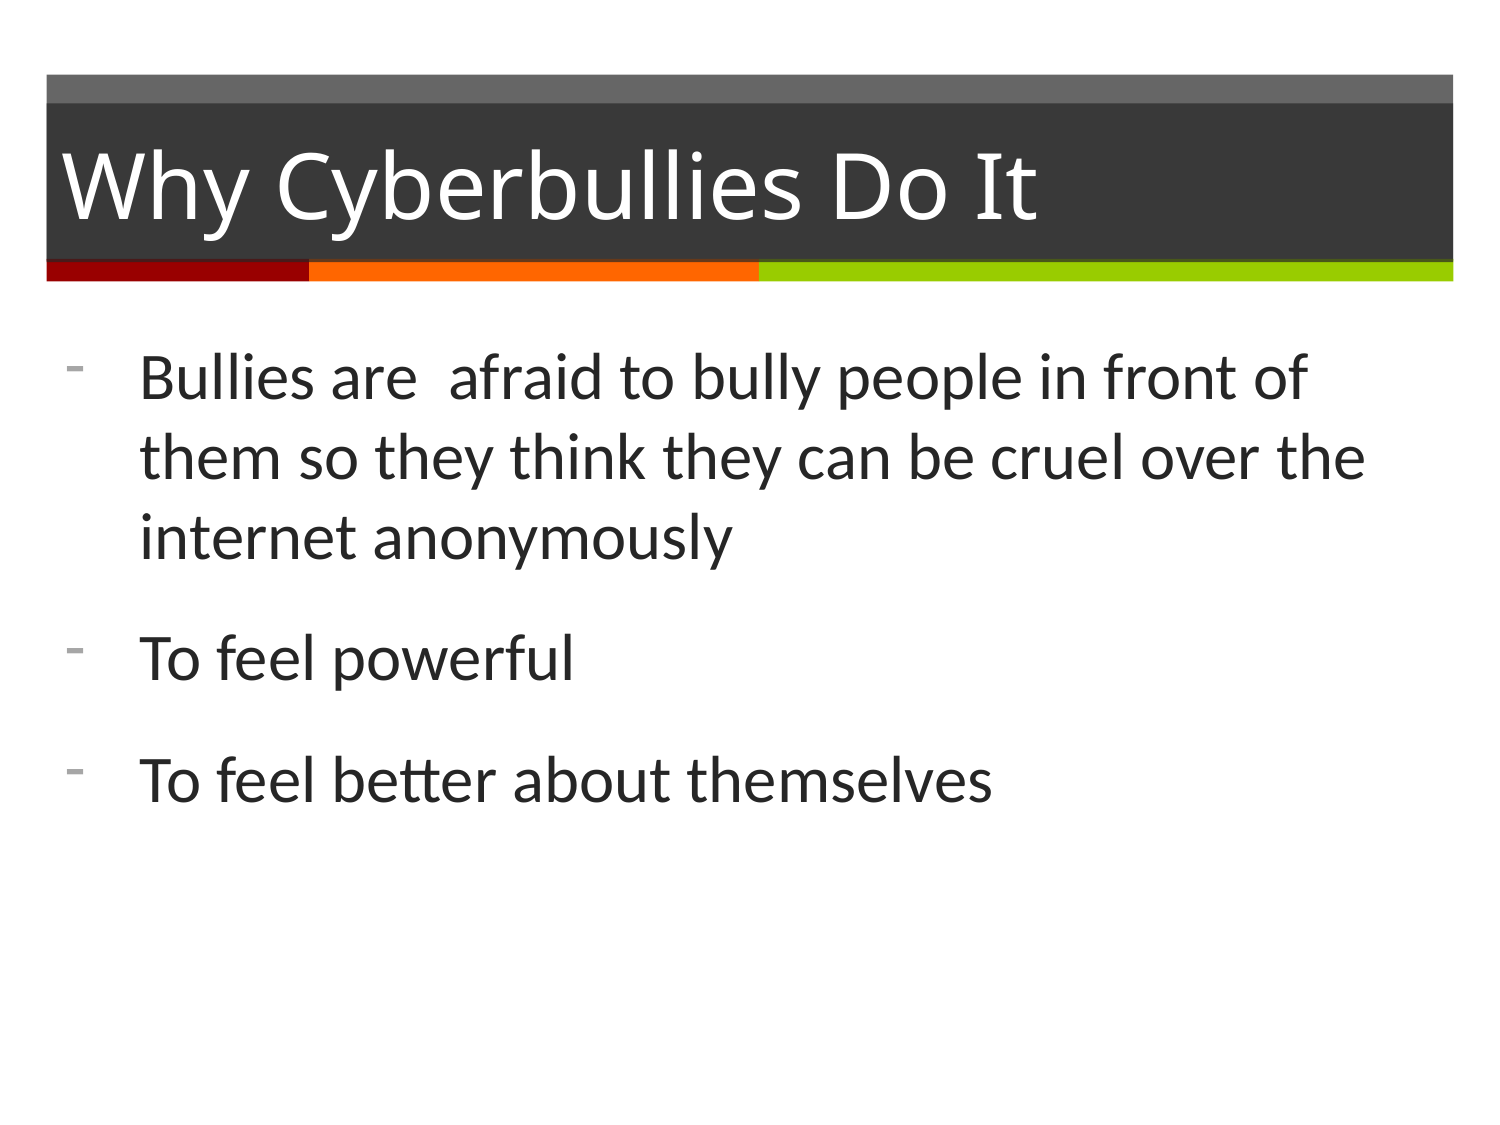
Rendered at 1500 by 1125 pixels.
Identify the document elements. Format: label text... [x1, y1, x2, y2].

list Bullies are afraid to bully people in front of them so they think they can be cruel over the internet anonymously To feel powerful To feel better about themselves [50, 324, 1438, 980]
title Why Cyberbullies Do It [46, 103, 1454, 263]
